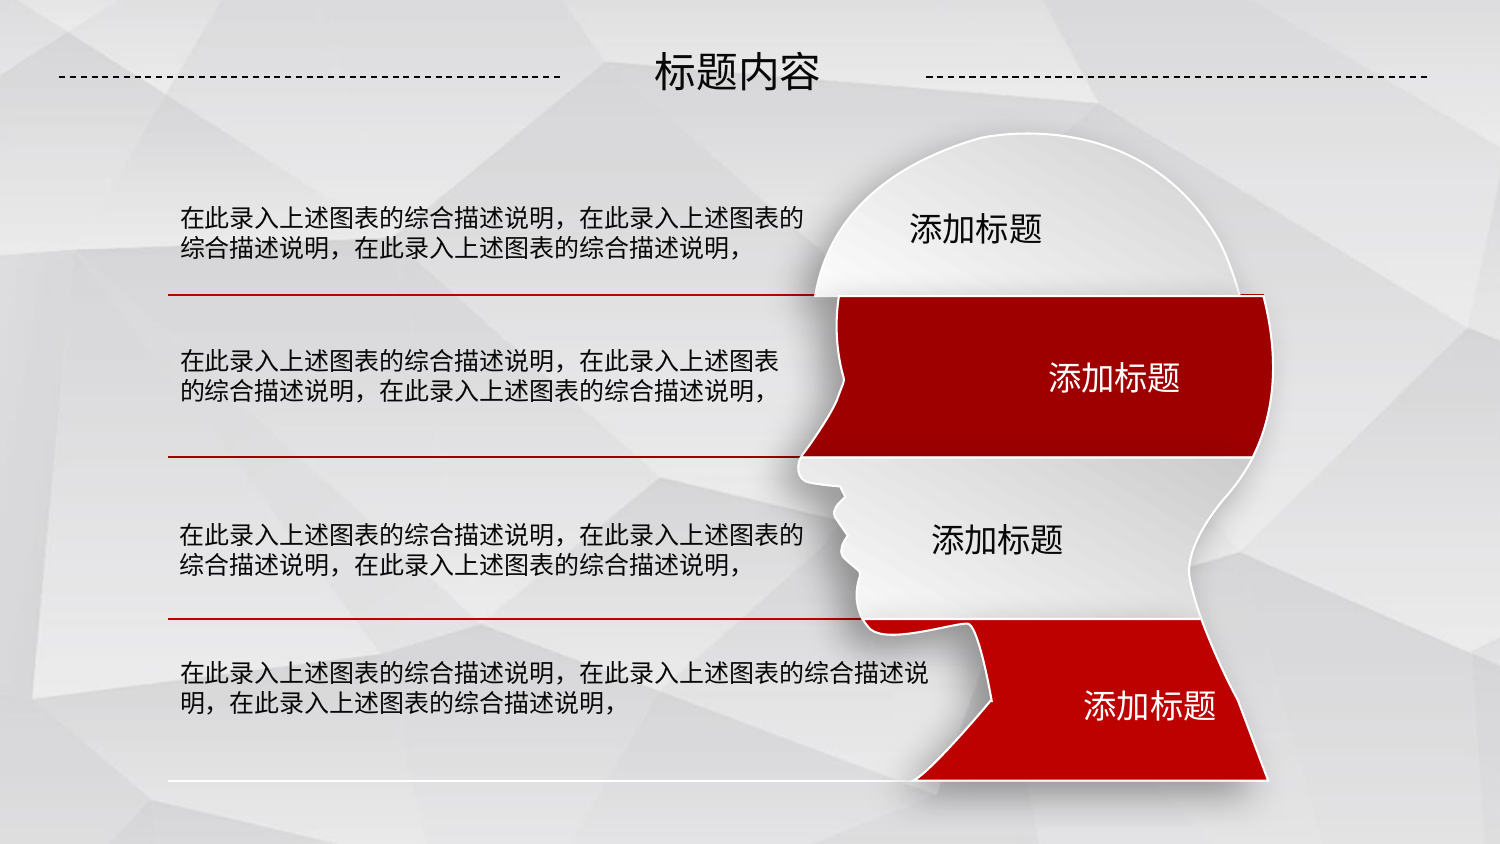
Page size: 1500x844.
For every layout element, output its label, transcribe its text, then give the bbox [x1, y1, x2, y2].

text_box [165, 649, 1269, 789]
text_box [797, 465, 1250, 533]
text_box [869, 132, 1186, 195]
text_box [165, 512, 1202, 627]
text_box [165, 195, 1264, 303]
text_box [866, 627, 951, 636]
text_box 标题内容 [608, 38, 868, 104]
text_box [835, 295, 1275, 456]
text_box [165, 337, 1253, 465]
picture [0, 0, 1500, 844]
text_box [970, 617, 1215, 649]
